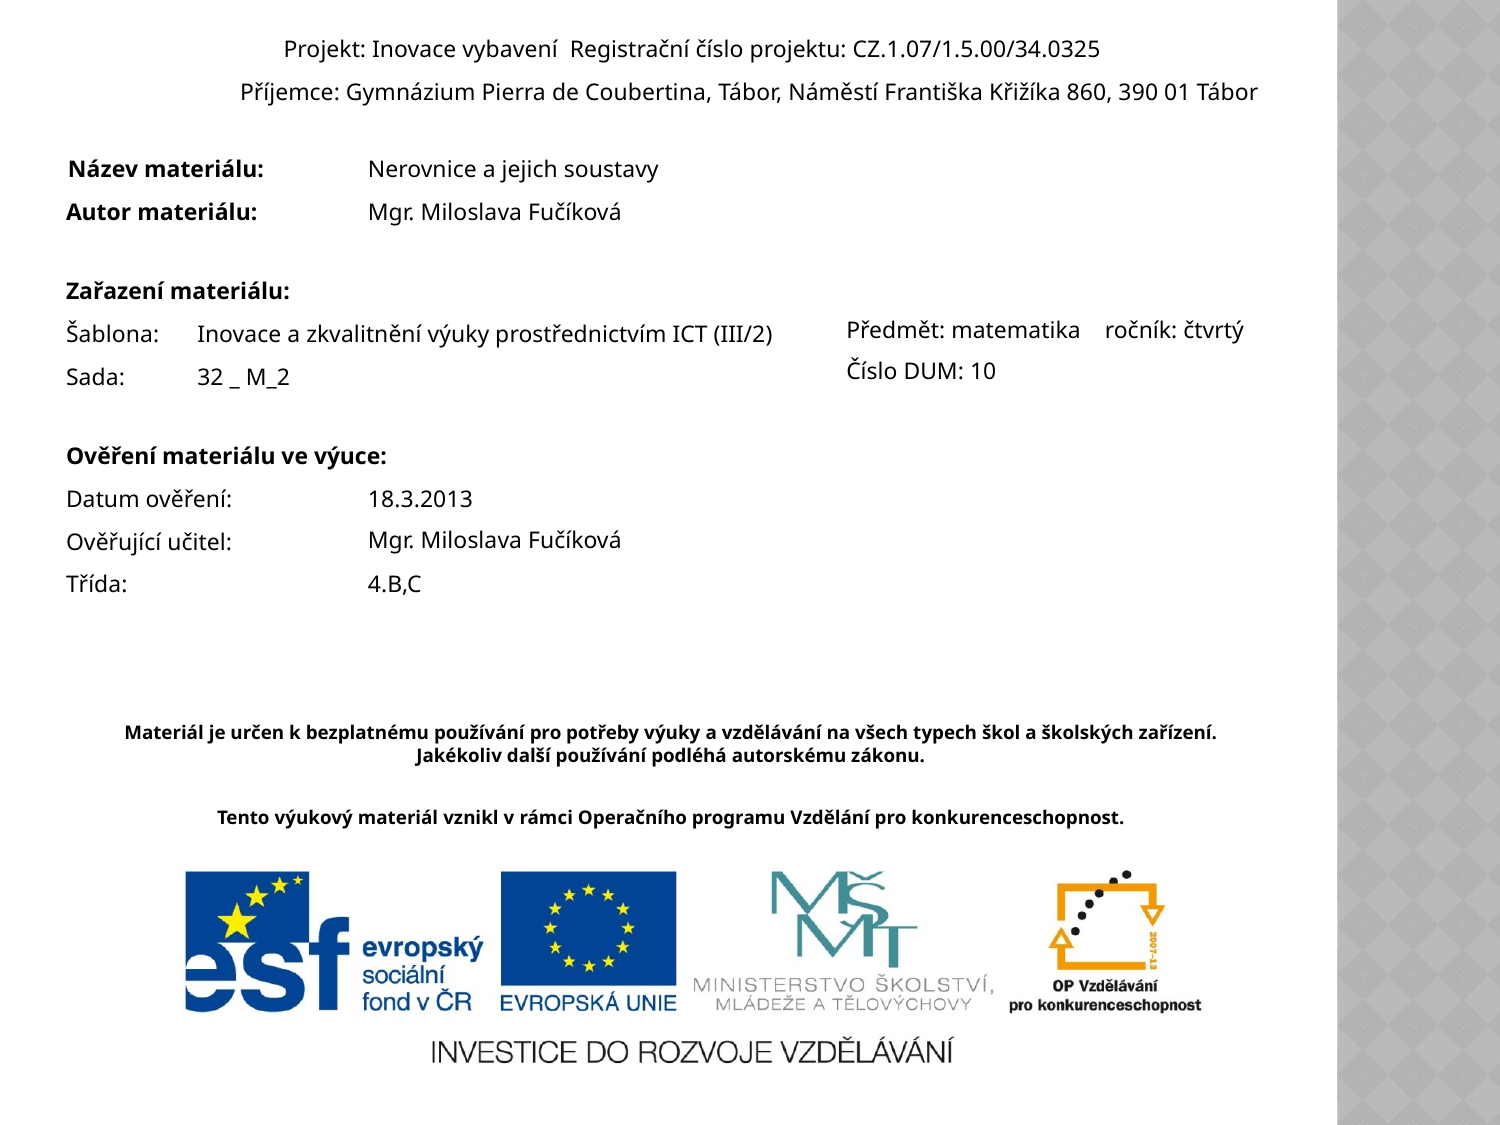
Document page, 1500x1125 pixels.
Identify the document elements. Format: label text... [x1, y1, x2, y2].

text_box [1188, 352, 1384, 425]
picture [179, 867, 1210, 1067]
text_box Inovace a zkvalitnění výuky prostřednictvím ICT (III/2) [183, 313, 949, 354]
text_box Třída: [52, 563, 180, 604]
text_box 4.B,C [354, 562, 464, 604]
text_box Šablona: [52, 313, 183, 354]
text_box Mgr. Miloslava Fučíková [354, 519, 656, 561]
text_box 32 _ M_2 [183, 356, 580, 398]
text_box Projekt: Inovace vybavení Registrační číslo projektu: CZ.1.07/1.5.00/34.0325 [269, 28, 1230, 69]
text_box Materiál je určen k bezplatnému používání pro potřeby výuky a vzdělávání na všech typech škol a školských zařízení. Jakékoliv další používání podléhá autorskému zákonu. [0, 714, 1341, 773]
text_box Datum ověření: [52, 478, 308, 519]
text_box Název materiálu: [54, 148, 374, 217]
text_box Ověřující učitel: [52, 521, 312, 563]
text_box Tento výukový materiál vznikl v rámci Operačního programu Vzdělání pro konkurenceschopnost. [0, 798, 1341, 835]
text_box Zařazení materiálu: [52, 270, 379, 311]
text_box Ověření materiálu ve výuce: [52, 435, 507, 476]
text_box 18.3.2013 [354, 478, 490, 519]
text_box Autor materiálu: [52, 191, 334, 233]
text_box Sada: [52, 356, 180, 398]
text_box Předmět: matematika ročník: čtvrtý [832, 308, 1388, 350]
text_box Mgr. Miloslava Fučíková [354, 191, 727, 233]
text_box Číslo DUM: 10 [832, 349, 1036, 391]
text_box Příjemce: Gymnázium Pierra de Coubertina, Tábor, Náměstí Františka Křižíka 860, 390 01 Tábor [116, 71, 1384, 113]
text_box Nerovnice a jejich soustavy [354, 148, 786, 189]
